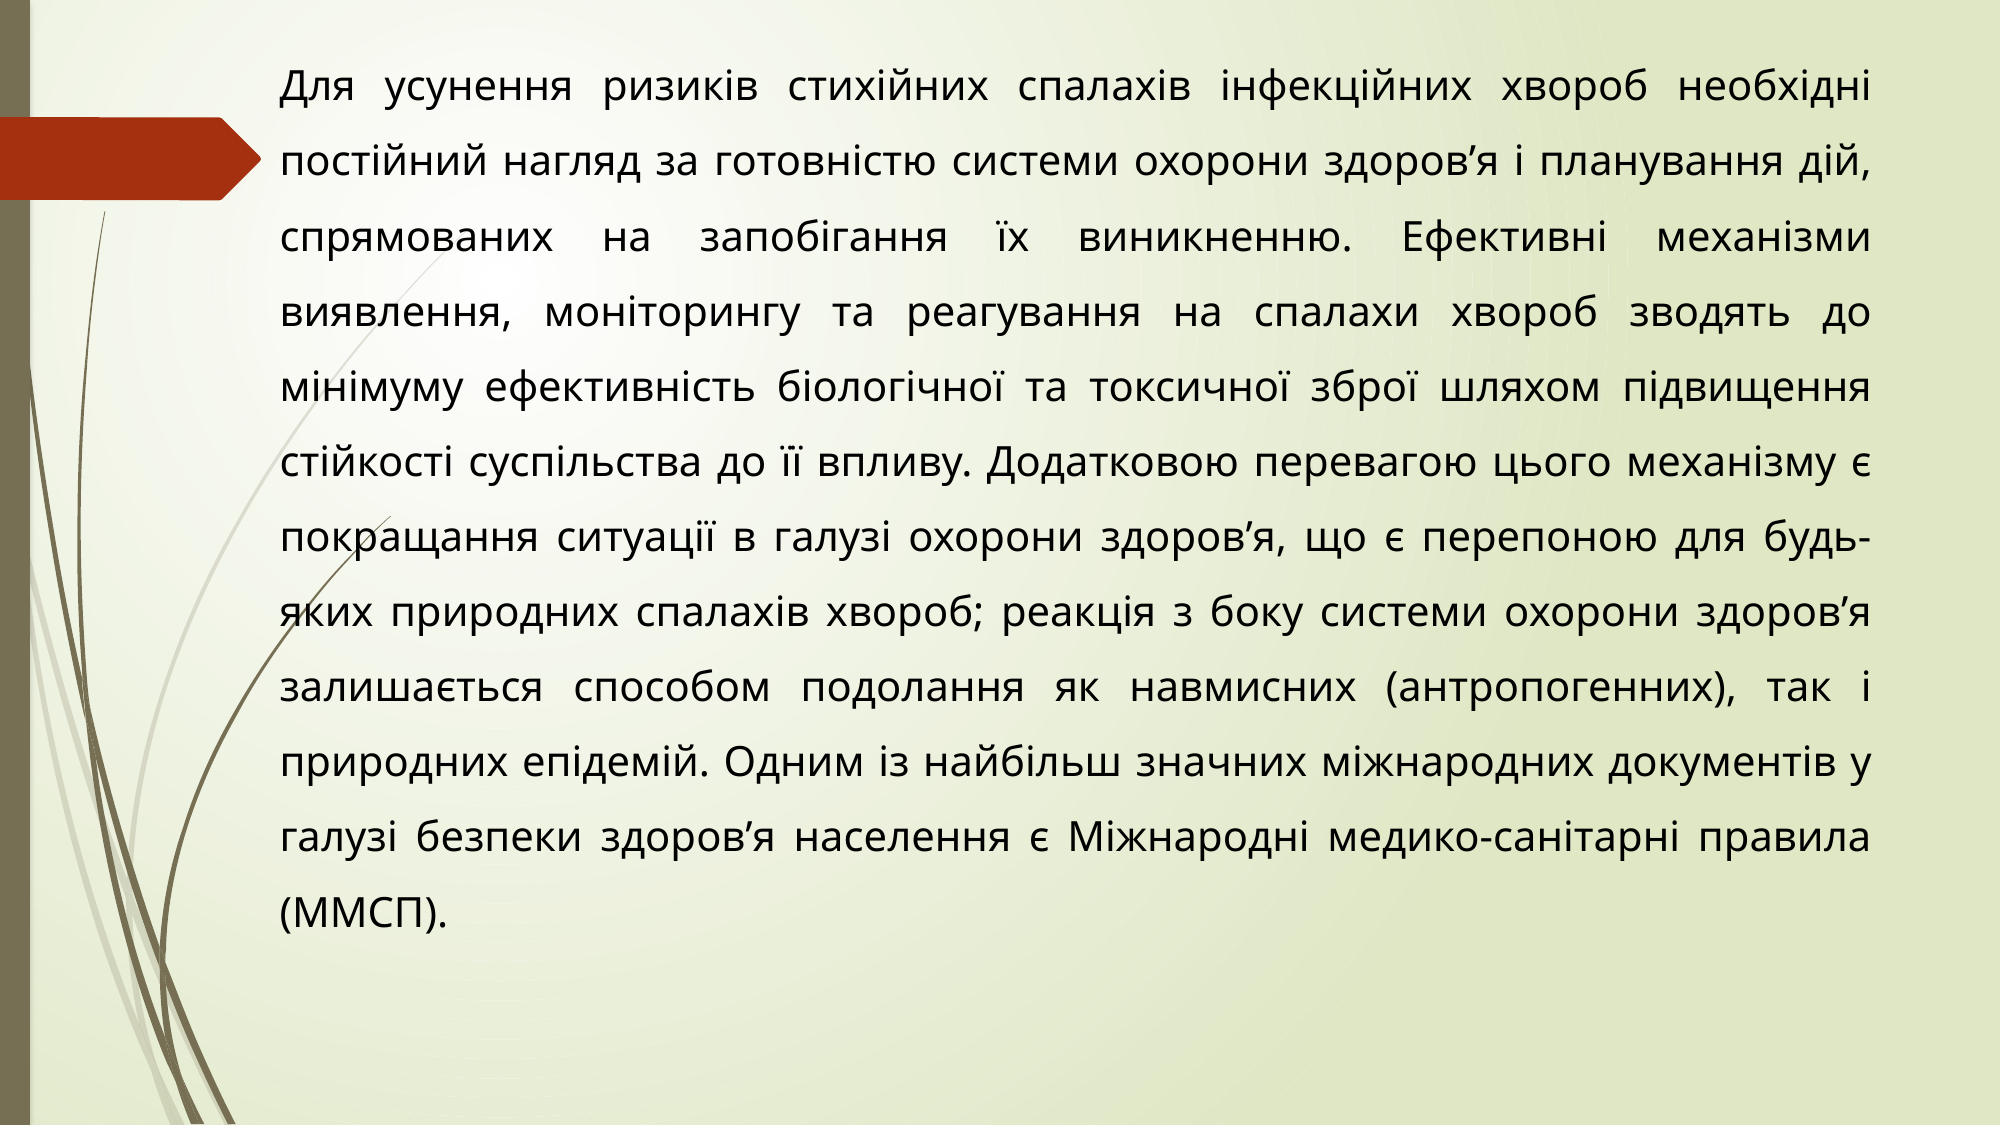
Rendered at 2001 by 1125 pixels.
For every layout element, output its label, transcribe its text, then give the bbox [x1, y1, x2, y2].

list Для усунення ризиків стихійних спалахів інфекційних хвороб необхідні постійний нагляд за готовністю системи охорони здоров’я і планування дій, спрямованих на запобігання їх виникненню. Ефективні механізми виявлення, моніторингу та реагування на спалахи хвороб зводять до мінімуму ефективність біологічної та токсичної зброї шляхом підвищення стійкості суспільства до її впливу. Додатковою перевагою цього механізму є покращання ситуації в галузі охорони здоров’я, що є перепоною для будь-яких природних спалахів хвороб; реакція з боку системи охорони здоров’я залишається способом подолання як навмисних (антропогенних), так і природних епідемій. Одним із найбільш значних міжнародних документів у галузі безпеки здоров’я населення є Міжнародні медико-санітарні правила (ММСП). [264, 26, 1888, 1084]
